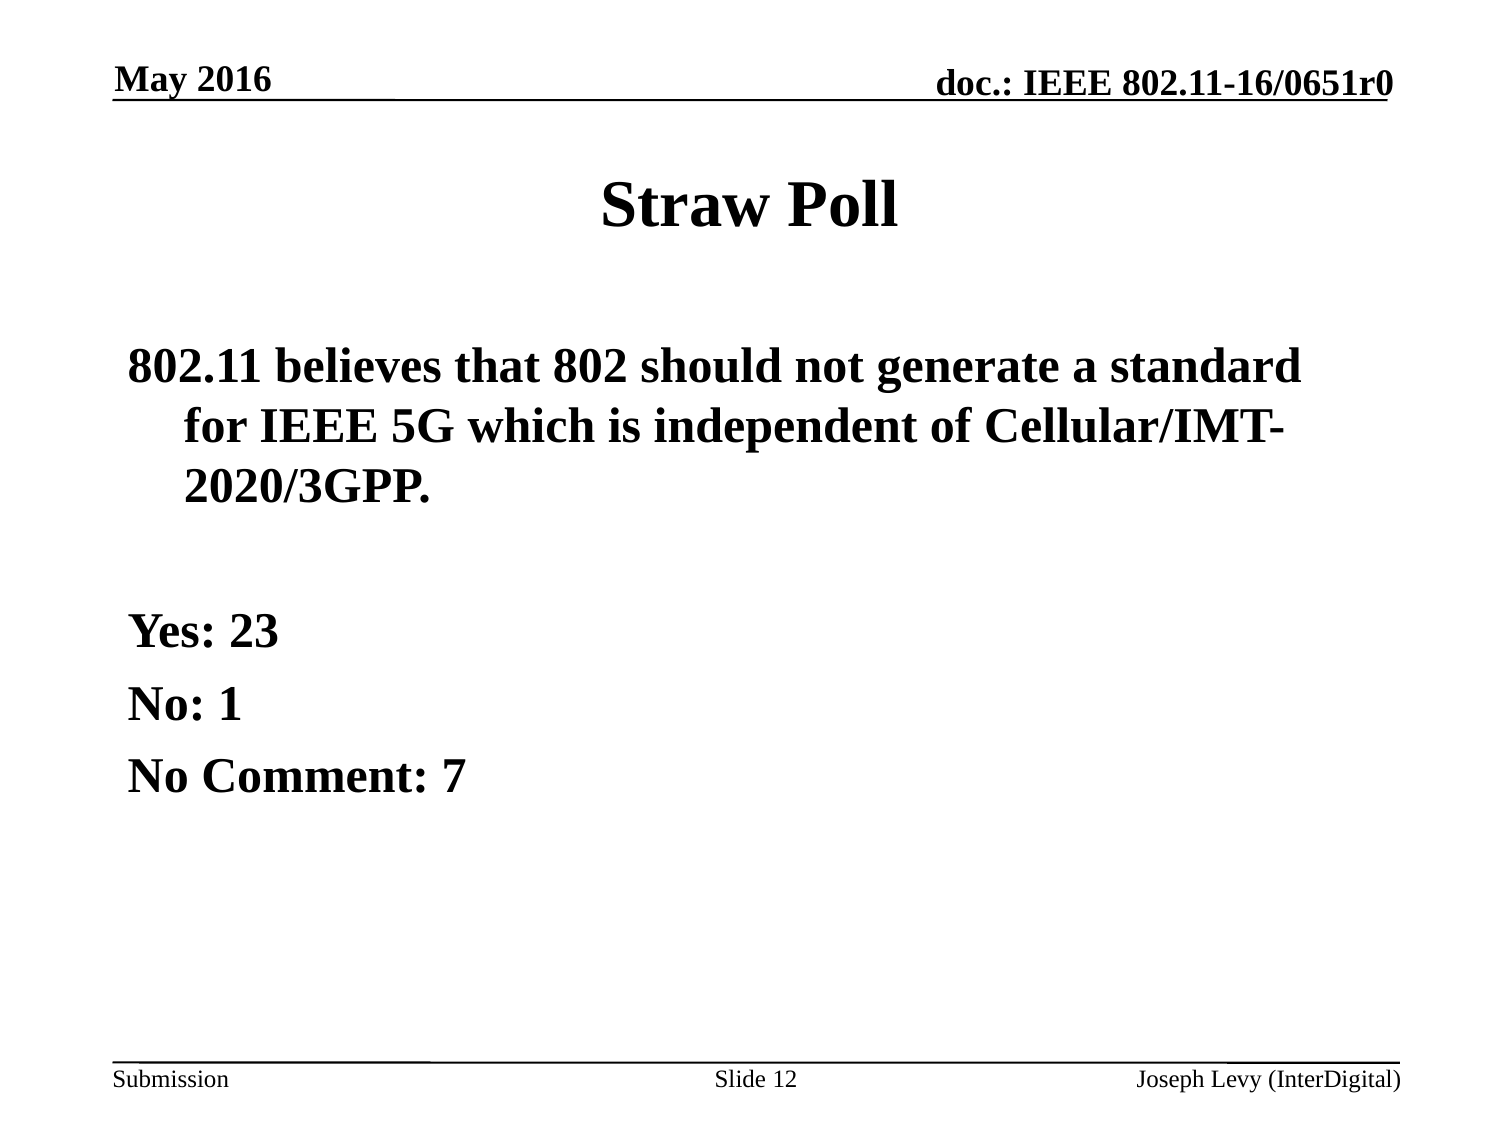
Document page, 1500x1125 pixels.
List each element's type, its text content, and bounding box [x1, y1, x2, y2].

title Straw Poll [112, 112, 1388, 288]
slide_number Slide 12 [712, 1061, 800, 1123]
footer Joseph Levy (InterDigital) [878, 1061, 1402, 1093]
list 802.11 believes that 802 should not generate a standard for IEEE 5G which is independent of Cellular/IMT-2020/3GPP. Yes: 23 No: 1 No Comment: 7 [112, 324, 1388, 1000]
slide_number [114, 54, 423, 100]
